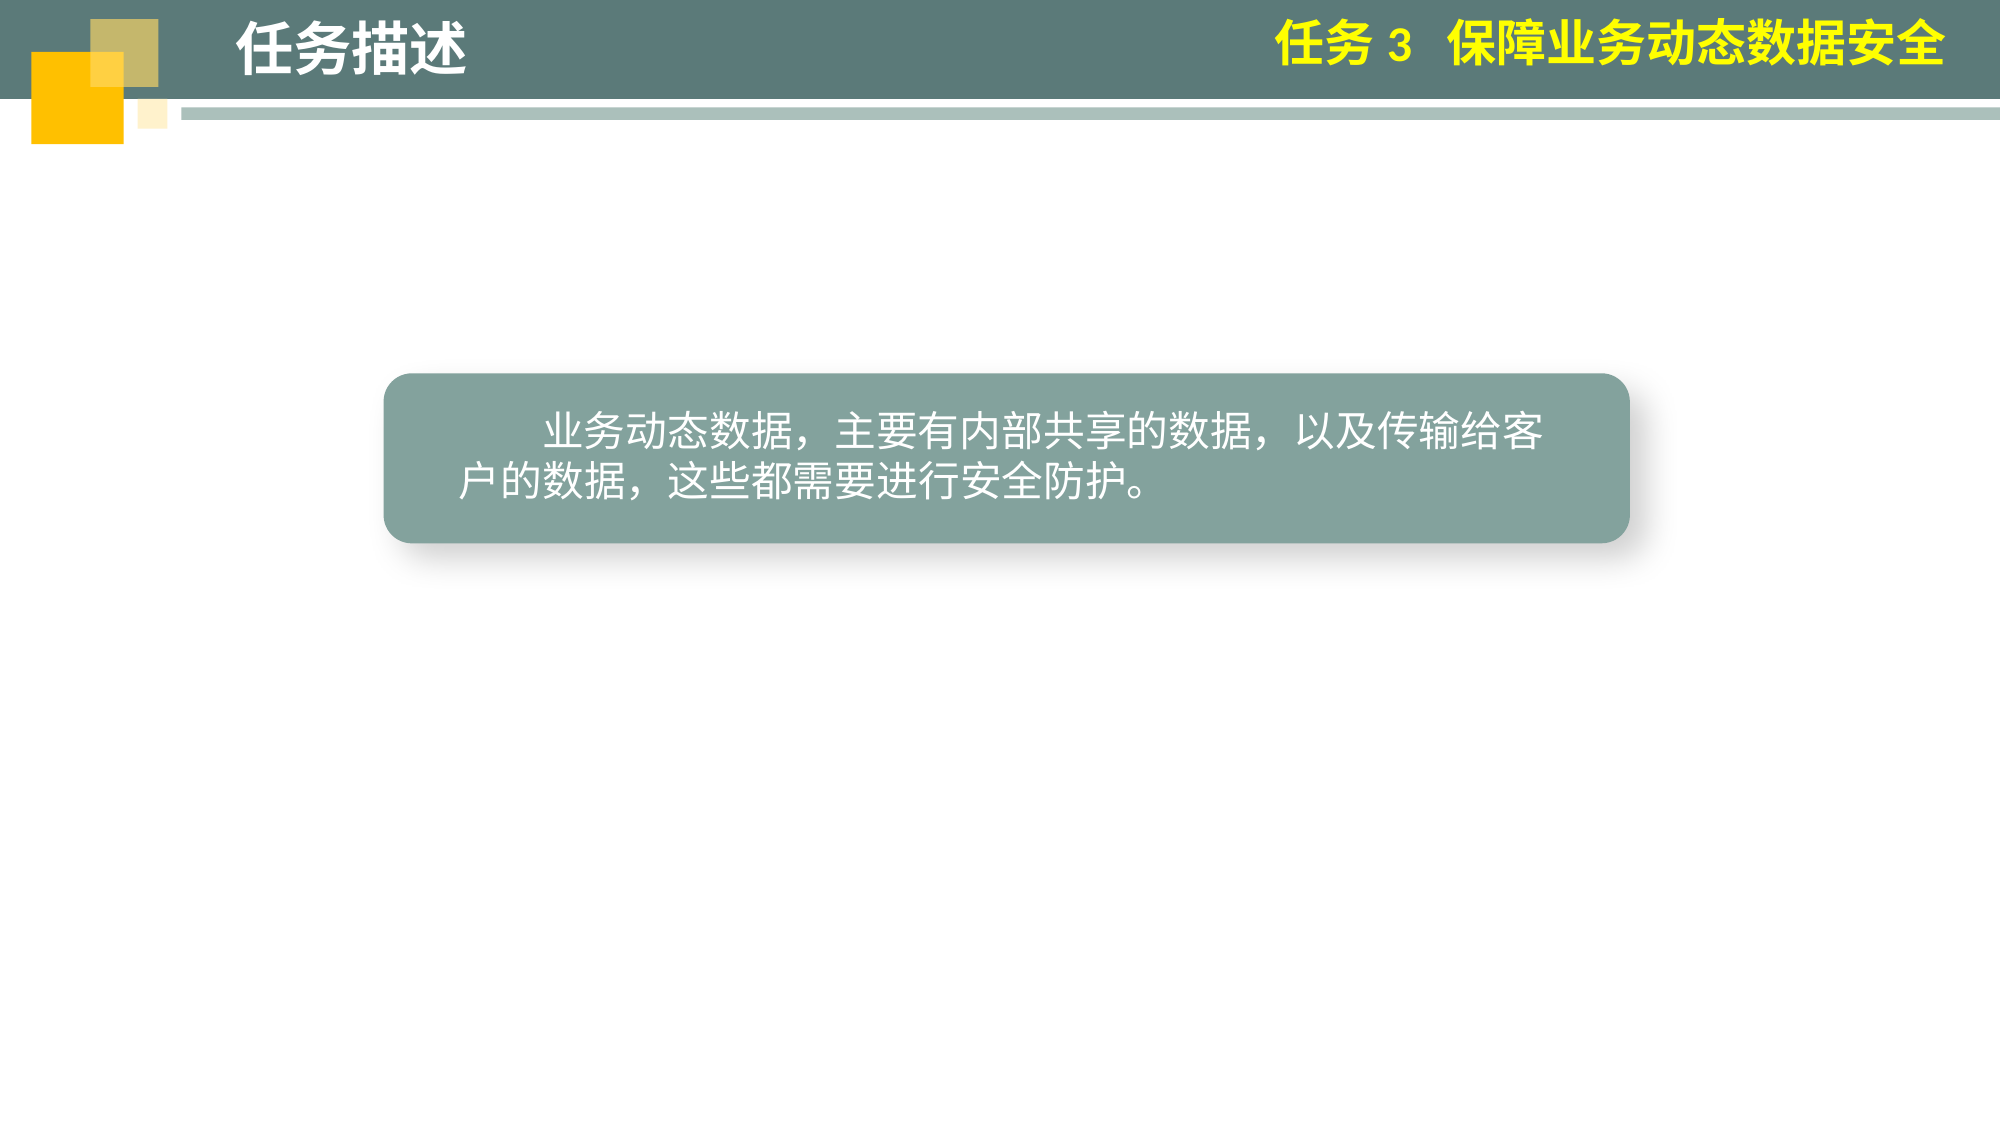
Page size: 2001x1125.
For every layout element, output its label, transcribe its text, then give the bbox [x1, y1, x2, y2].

text_box [383, 373, 1630, 544]
text_box 业务动态数据，主要有内部共享的数据，以及传输给客户的数据，这些都需要进行安全防护。 [444, 397, 1593, 512]
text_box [0, 0, 2000, 145]
